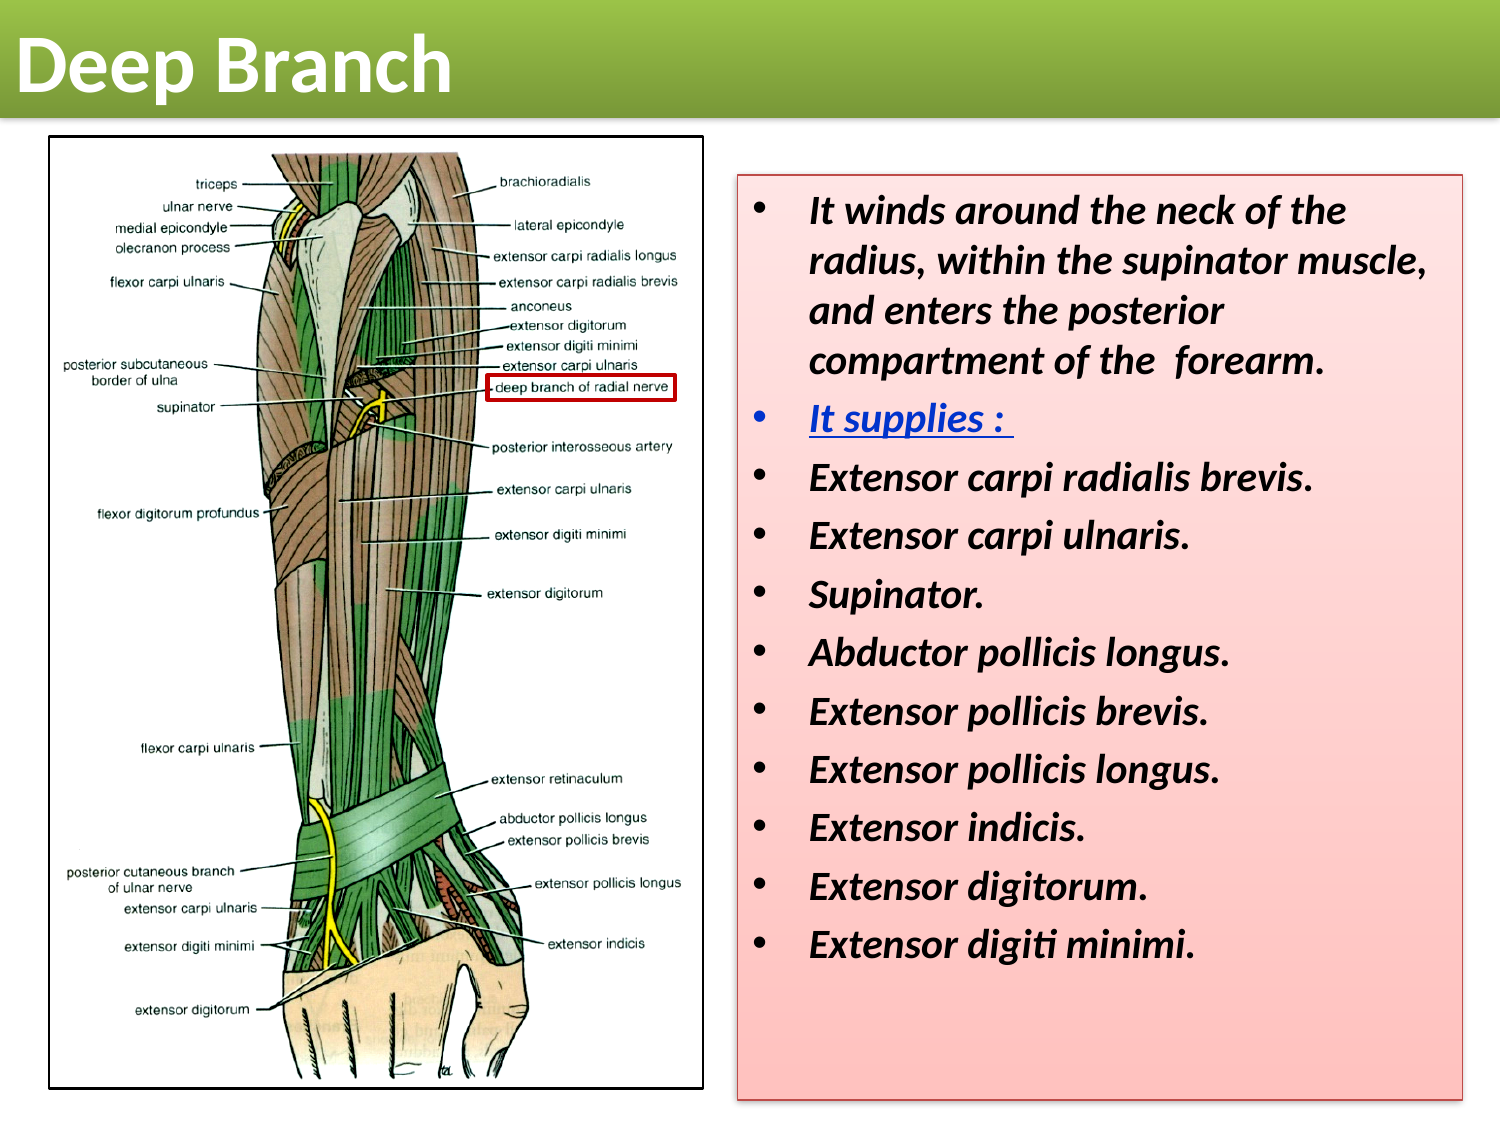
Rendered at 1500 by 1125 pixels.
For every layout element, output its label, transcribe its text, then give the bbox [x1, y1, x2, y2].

list It winds around the neck of the radius, within the supinator muscle, and enters the posterior compartment of the forearm. It supplies : Extensor carpi radialis brevis. Extensor carpi ulnaris. Supinator. Abductor pollicis longus. Extensor pollicis brevis. Extensor pollicis longus. Extensor indicis. Extensor digitorum. Extensor digiti minimi. [737, 174, 1463, 1101]
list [49, 137, 702, 1088]
title Deep Branch [0, 0, 1500, 118]
